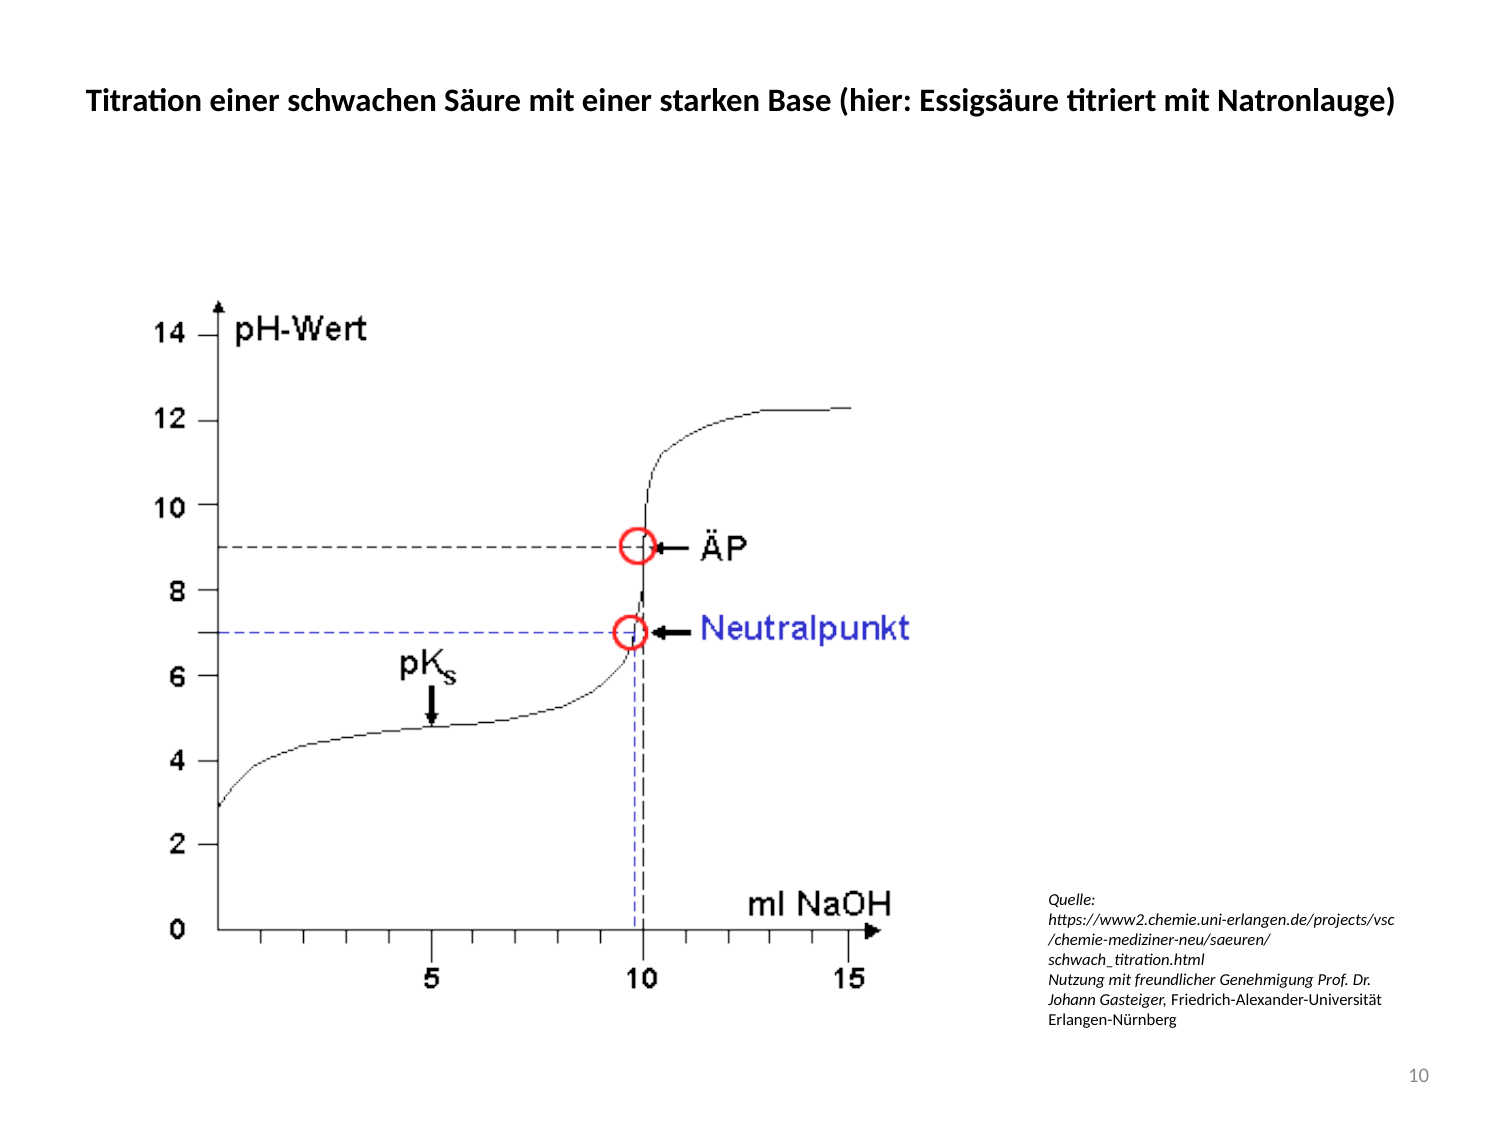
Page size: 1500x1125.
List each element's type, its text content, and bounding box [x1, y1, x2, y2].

picture [147, 290, 927, 1000]
title Titration einer schwachen Säure mit einer starken Base (hier: Essigsäure titriert mit Natronlauge) [70, 70, 1430, 160]
slide_number 10 [1311, 1051, 1430, 1087]
text_box Quelle: https://www2.chemie.uni-erlangen.de/projects/vsc/chemie-mediziner-neu/saeuren/schwach_titration.html Nutzung mit freundlicher Genehmigung Prof. Dr. Johann Gasteiger, Friedrich-Alexander-Universität Erlangen-Nürnberg [1033, 881, 1412, 1036]
